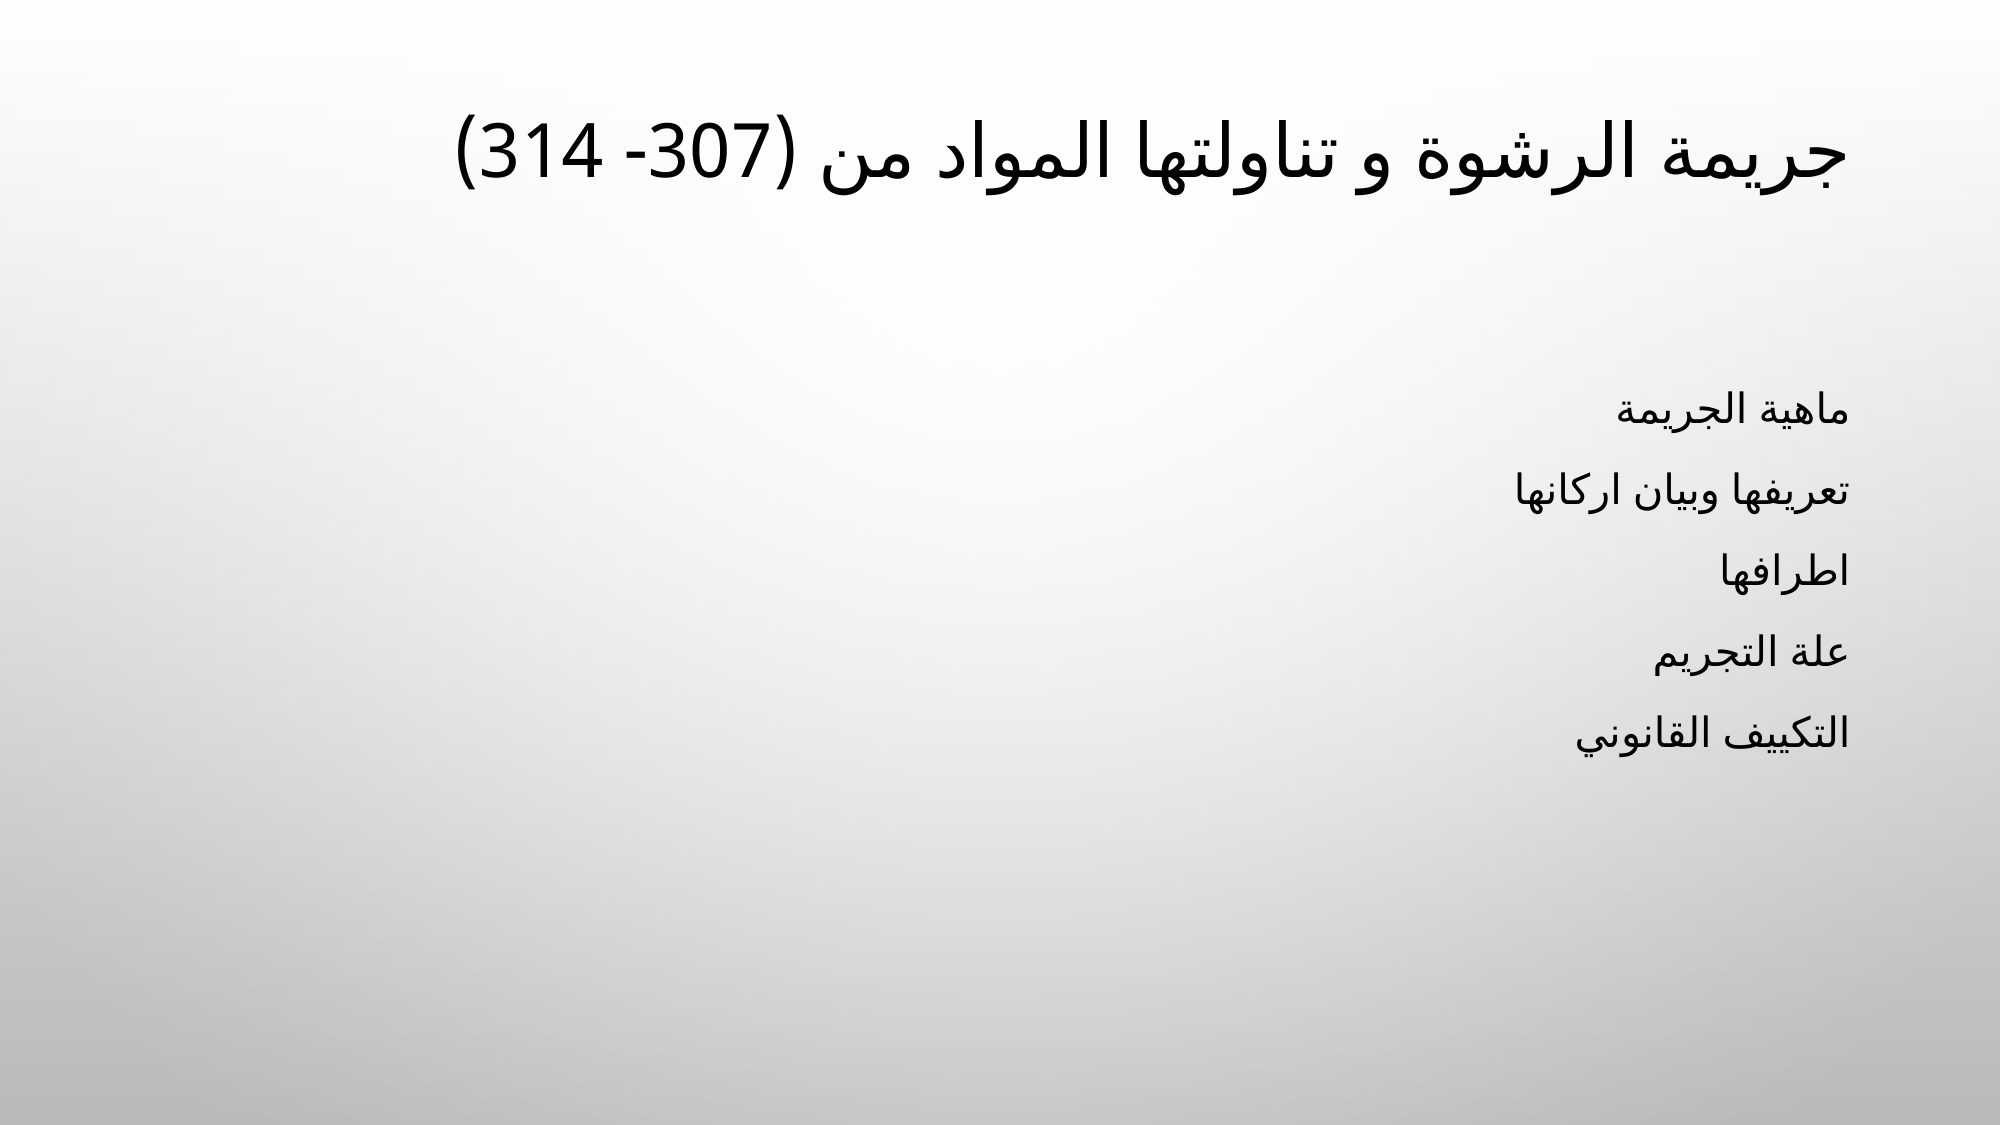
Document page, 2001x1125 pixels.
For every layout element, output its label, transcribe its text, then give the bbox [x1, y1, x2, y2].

picture [0, 0, 2000, 1125]
list ماهية الجريمة تعريفها وبيان اركانها اطرافها علة التجريم التكييف القانوني [134, 364, 1866, 962]
title جريمة الرشوة و تناولتها المواد من (307- 314) [132, 73, 1868, 233]
